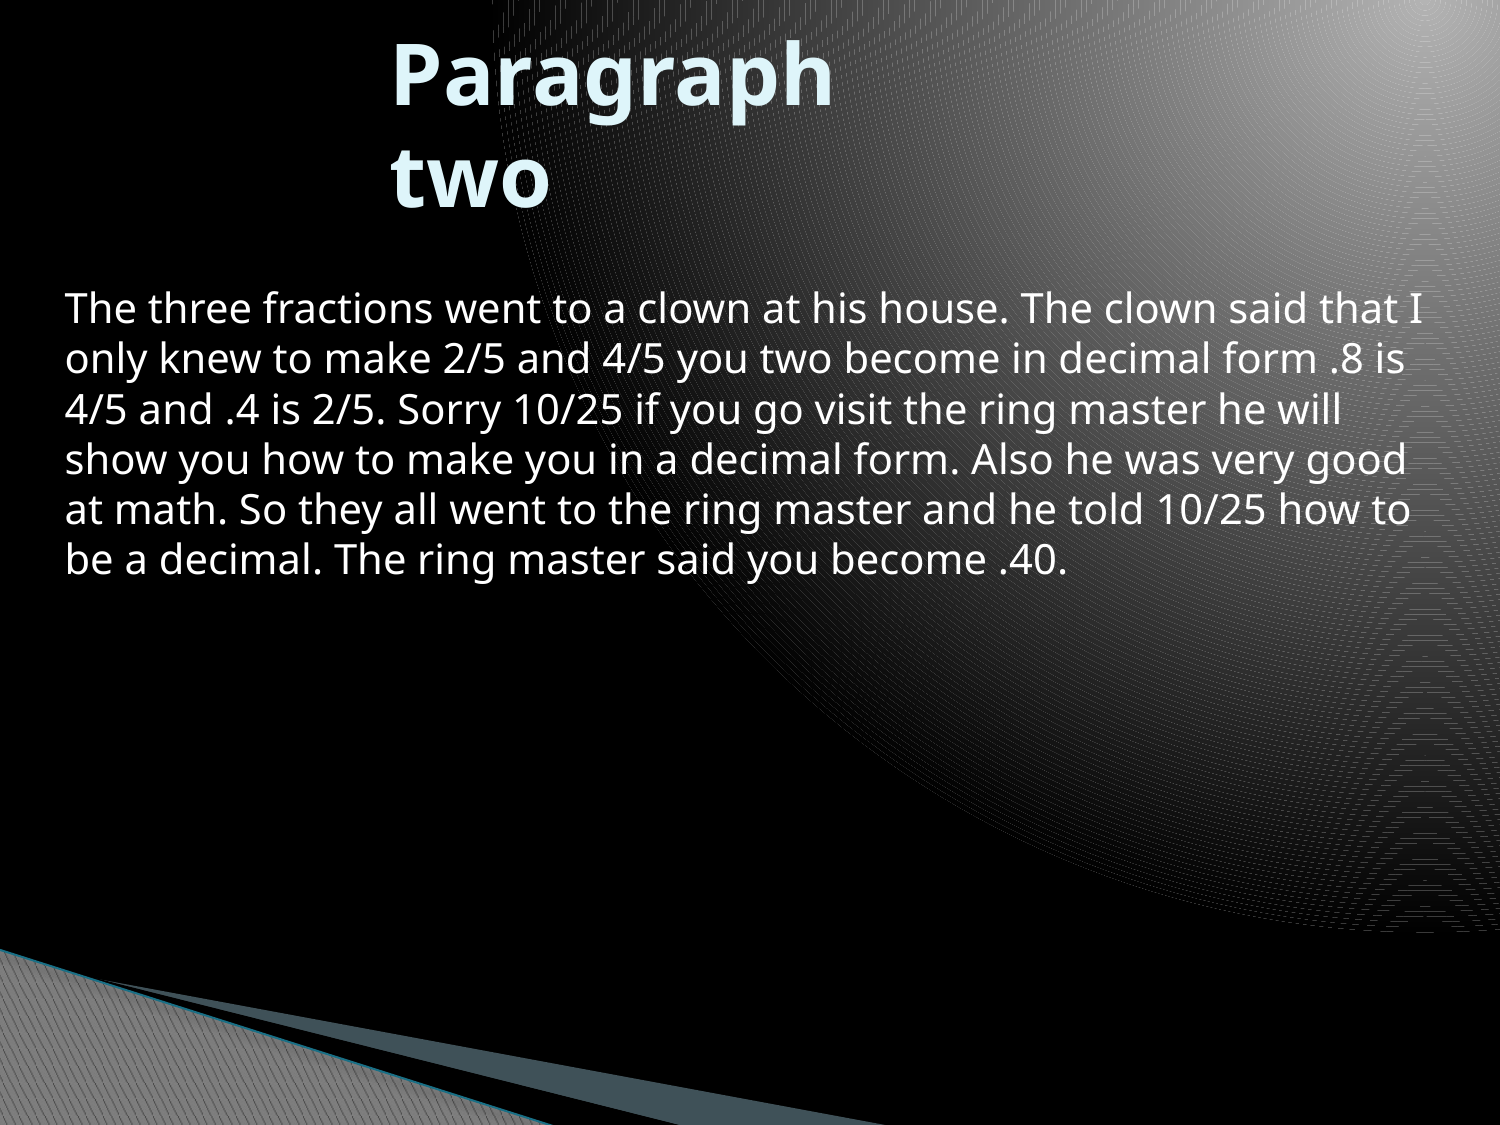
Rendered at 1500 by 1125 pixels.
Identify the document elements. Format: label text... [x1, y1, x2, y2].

title Paragraph two [375, 45, 1025, 200]
text_box The three fractions went to a clown at his house. The clown said that I only knew to make 2/5 and 4/5 you two become in decimal form .8 is 4/5 and .4 is 2/5. Sorry 10/25 if you go visit the ring master he will show you how to make you in a decimal form. Also he was very good at math. So they all went to the ring master and he told 10/25 how to be a decimal. The ring master said you become .40. [49, 274, 1463, 590]
picture [0, 952, 543, 1125]
